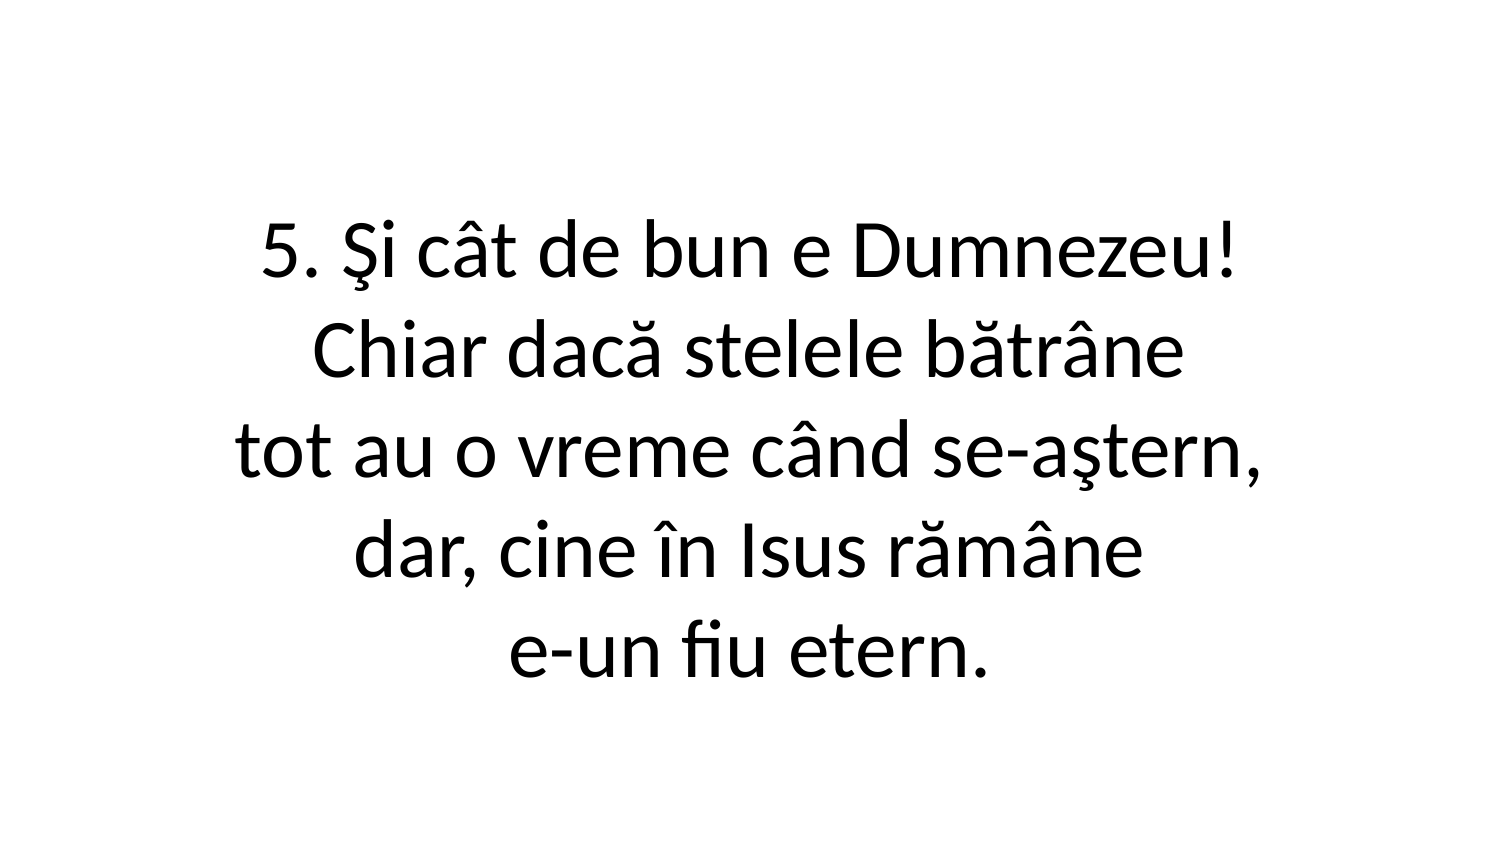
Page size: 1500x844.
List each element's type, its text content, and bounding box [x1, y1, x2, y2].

text_box 5. Şi cât de bun e Dumnezeu! Chiar dacă stelele bătrâne tot au o vreme când se-aştern, dar, cine în Isus rămâne e-un fiu etern. [219, 142, 1281, 702]
